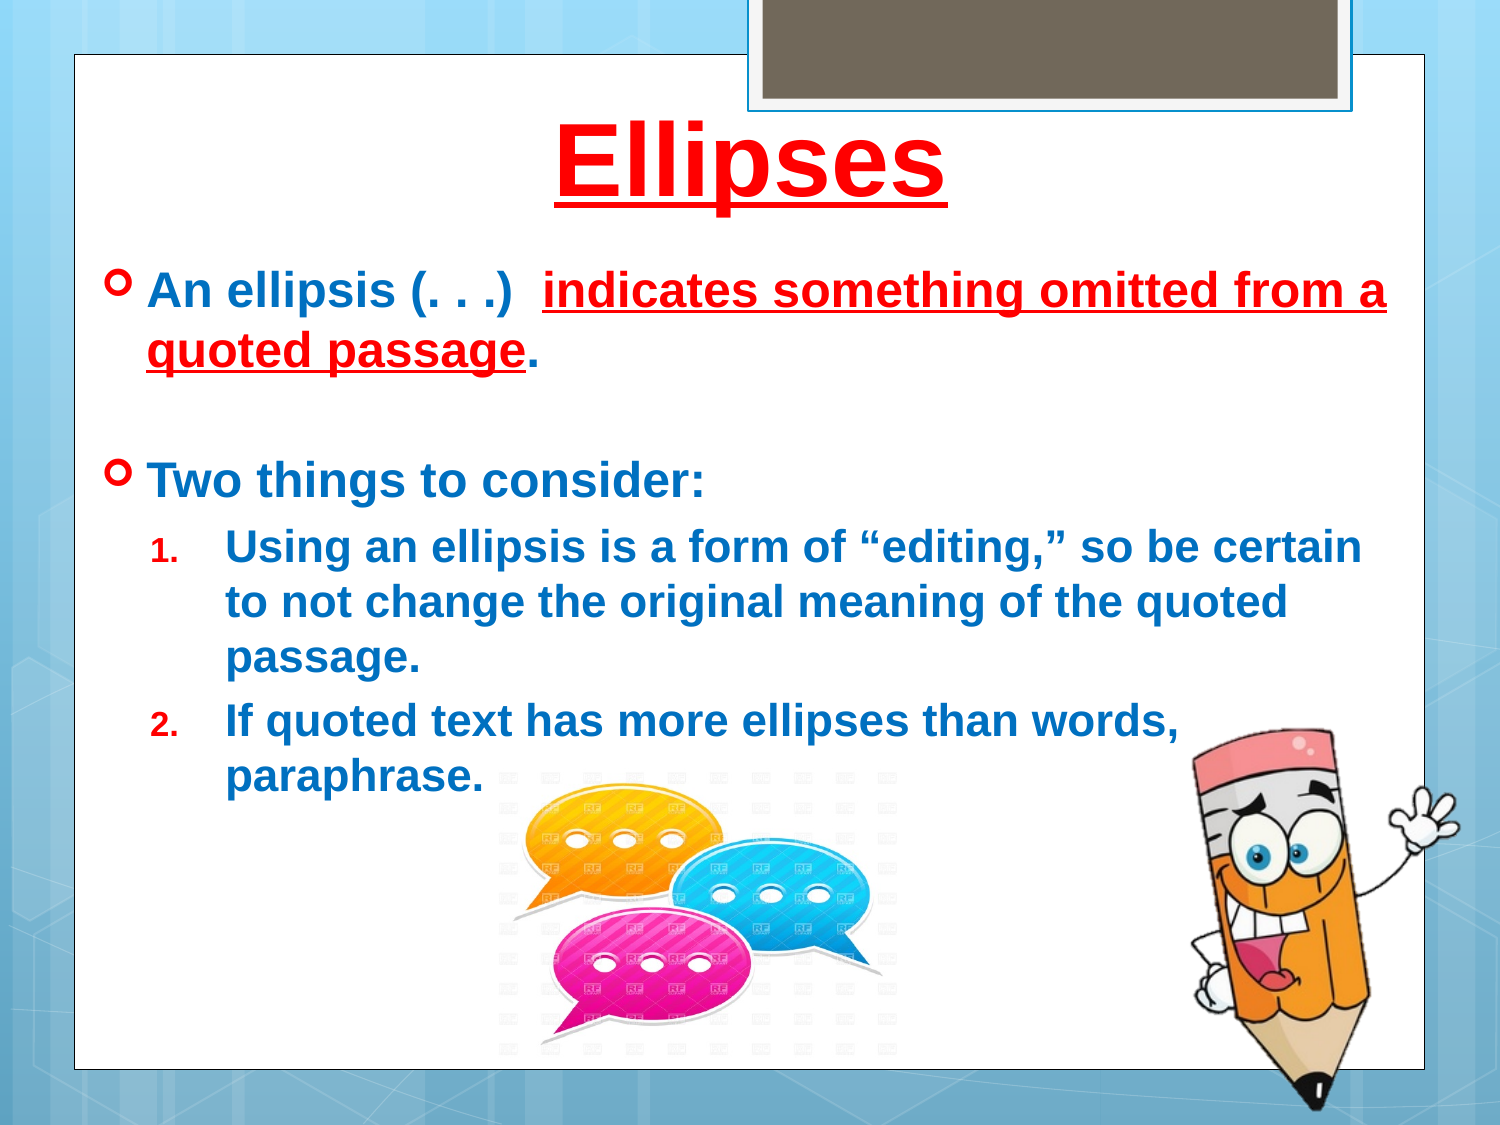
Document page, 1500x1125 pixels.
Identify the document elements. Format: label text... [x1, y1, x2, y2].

list An ellipsis (. . .) indicates something omitted from a quoted passage. Two things to consider: Using an ellipsis is a form of “editing,” so be certain to not change the original meaning of the quoted passage. If quoted text has more ellipses than words, paraphrase. [75, 249, 1413, 1000]
picture [1162, 705, 1480, 1125]
picture [487, 762, 909, 1063]
title Ellipses [174, 37, 1328, 225]
